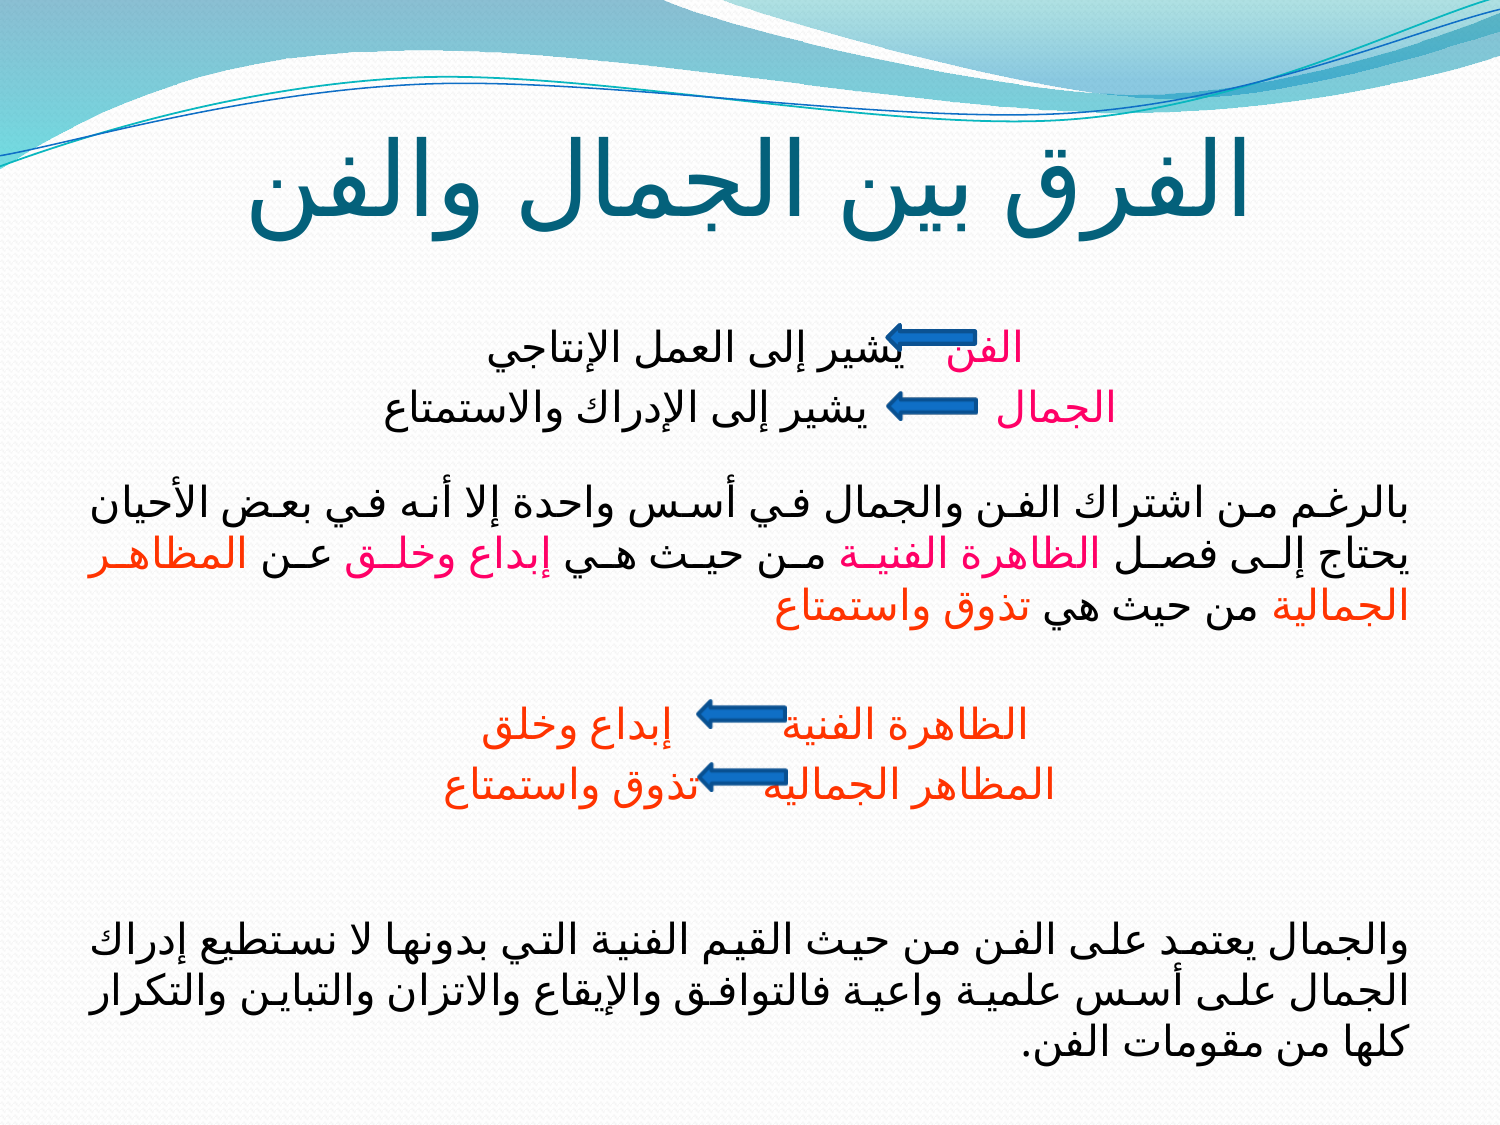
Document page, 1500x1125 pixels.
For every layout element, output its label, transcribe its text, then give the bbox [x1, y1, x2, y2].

picture [696, 699, 787, 730]
text_box [885, 323, 978, 352]
list الفن يشير إلى العمل الإنتاجي الجمال يشير إلى الإدراك والاستمتاع بالرغم من اشتراك الفن والجمال في أسس واحدة إلا أنه في بعض الأحيان يحتاج إلى فصل الظاهرة الفنية من حيث هي إبداع وخلق عن المظاهر الجمالية من حيث هي تذوق واستمتاع الظاهرة الفنية إبداع وخلق المظاهر الجمالية تذوق واستمتاع والجمال يعتمد على الفن من حيث القيم الفنية التي بدونها لا نستطيع إدراك الجمال على أسس علمية واعية فالتوافق والإيقاع والاتزان والتباين والتكرار كلها من مقومات الفن. [75, 312, 1425, 1075]
picture [886, 391, 978, 421]
picture [697, 762, 788, 792]
title الفرق بين الجمال والفن [75, 50, 1425, 238]
